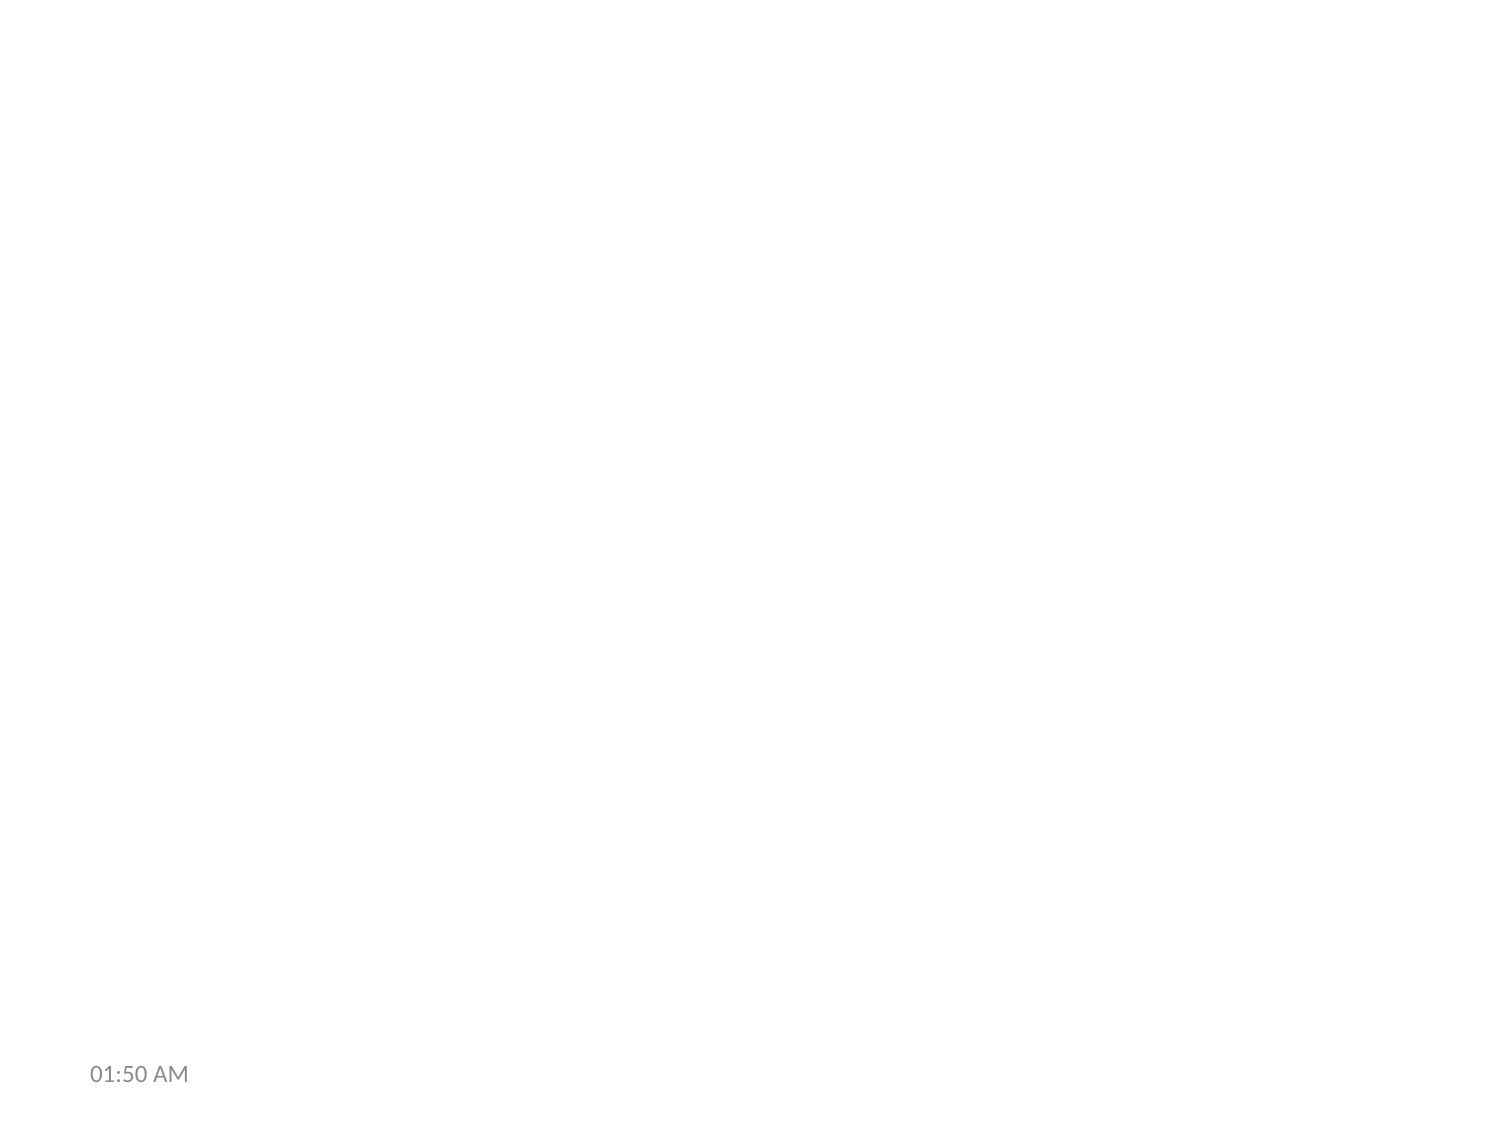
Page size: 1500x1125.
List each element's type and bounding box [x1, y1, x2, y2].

slide_number [75, 1042, 425, 1103]
